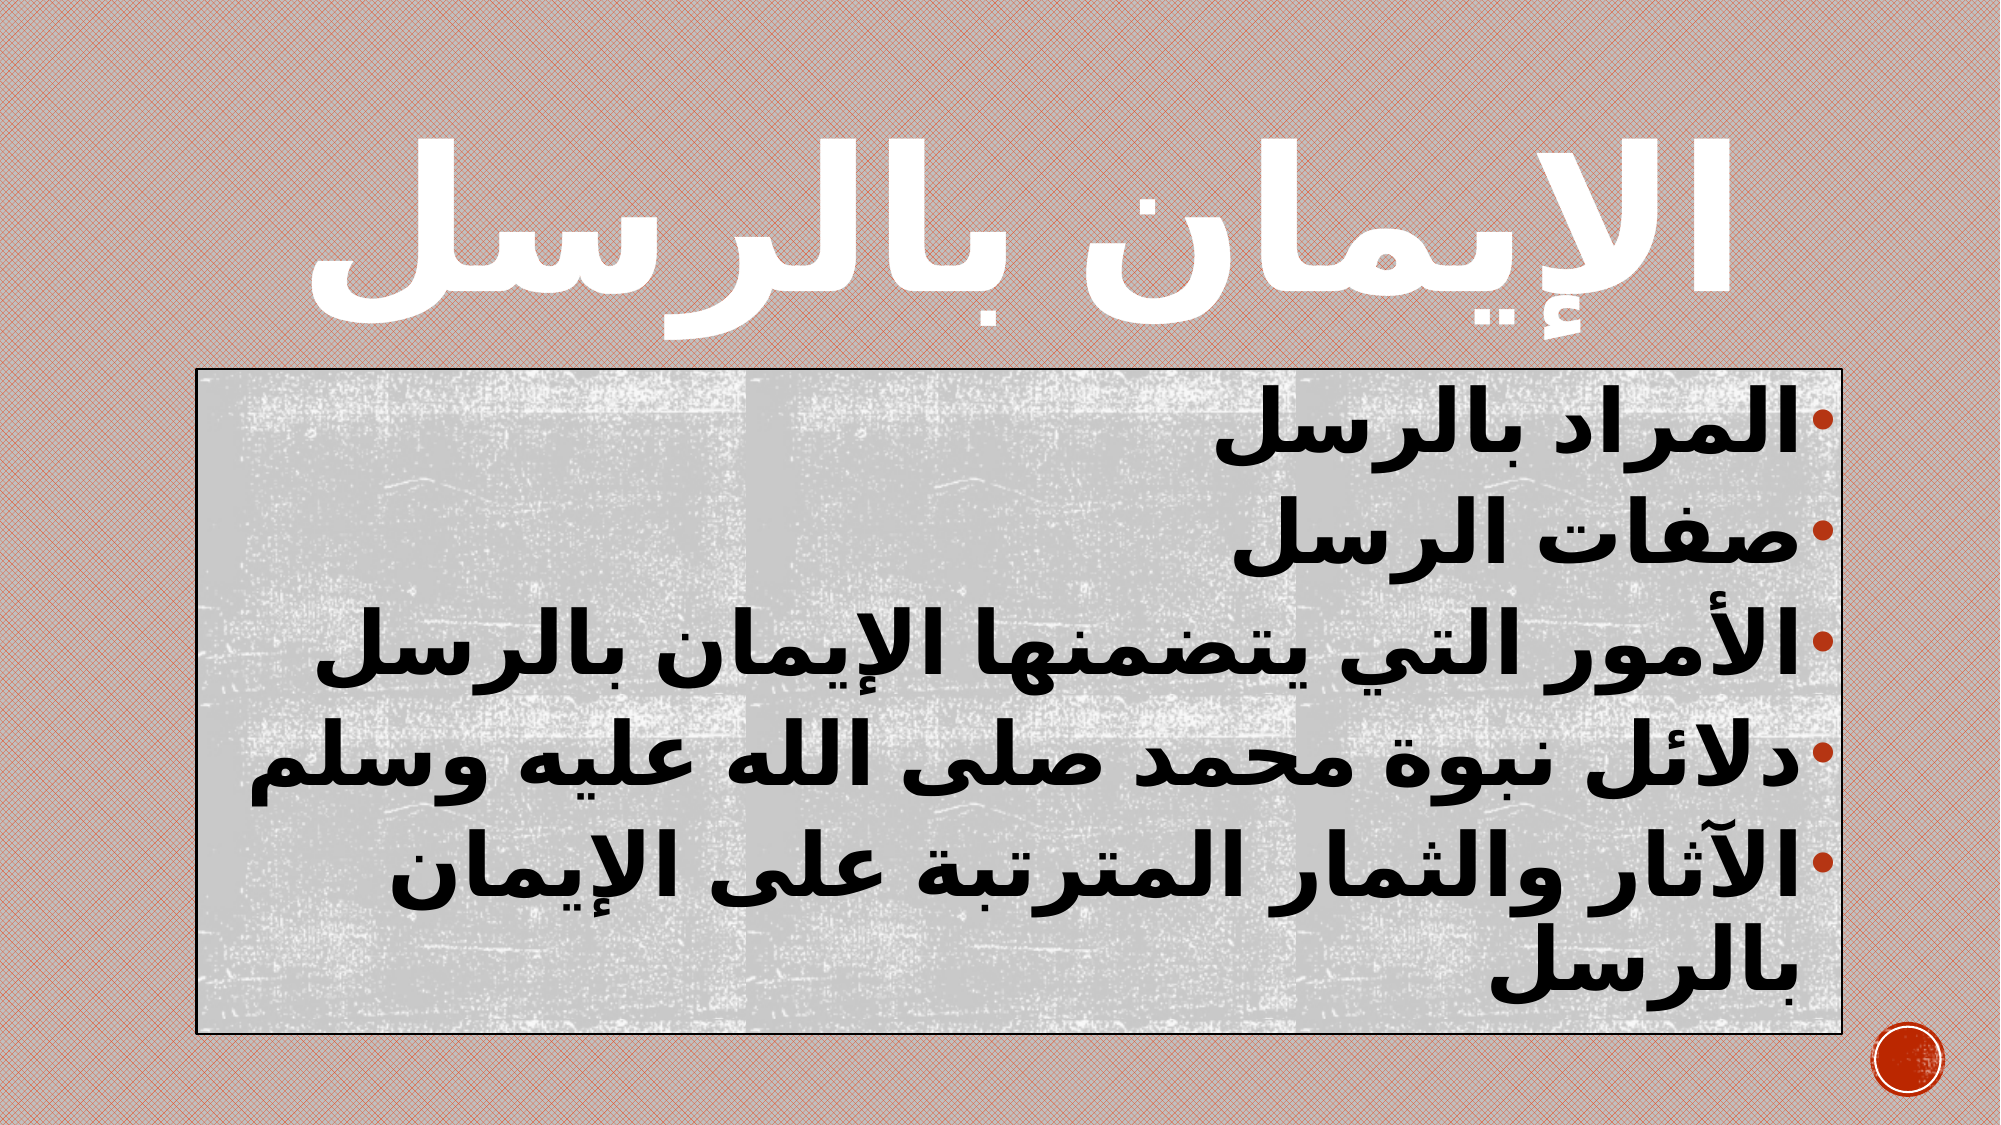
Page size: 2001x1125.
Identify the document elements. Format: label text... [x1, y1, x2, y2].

list المراد بالرسل صفات الرسل الأمور التي يتضمنها الإيمان بالرسل دلائل نبوة محمد صلى الله عليه وسلم الآثار والثمار المترتبة على الإيمان بالرسل [195, 368, 1843, 1035]
title الإيمان بالرسل [232, 44, 1813, 368]
